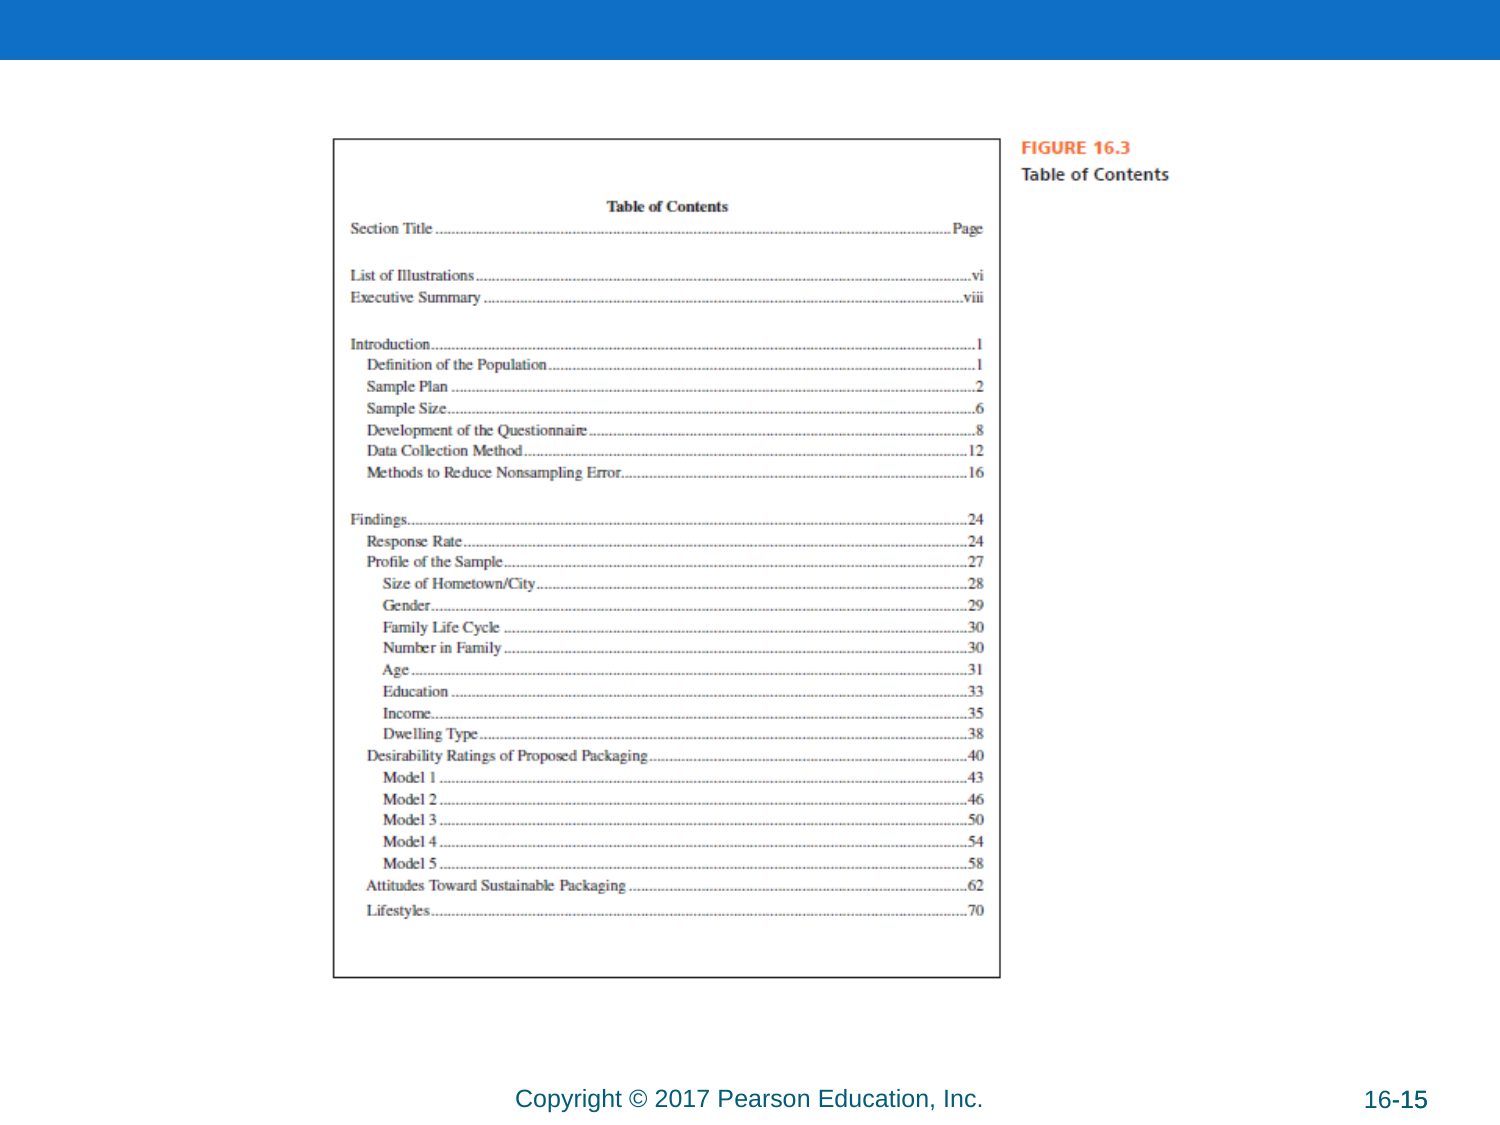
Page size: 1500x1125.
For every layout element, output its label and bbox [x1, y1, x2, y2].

picture [641, 1100, 647, 1107]
picture [305, 112, 1195, 1013]
